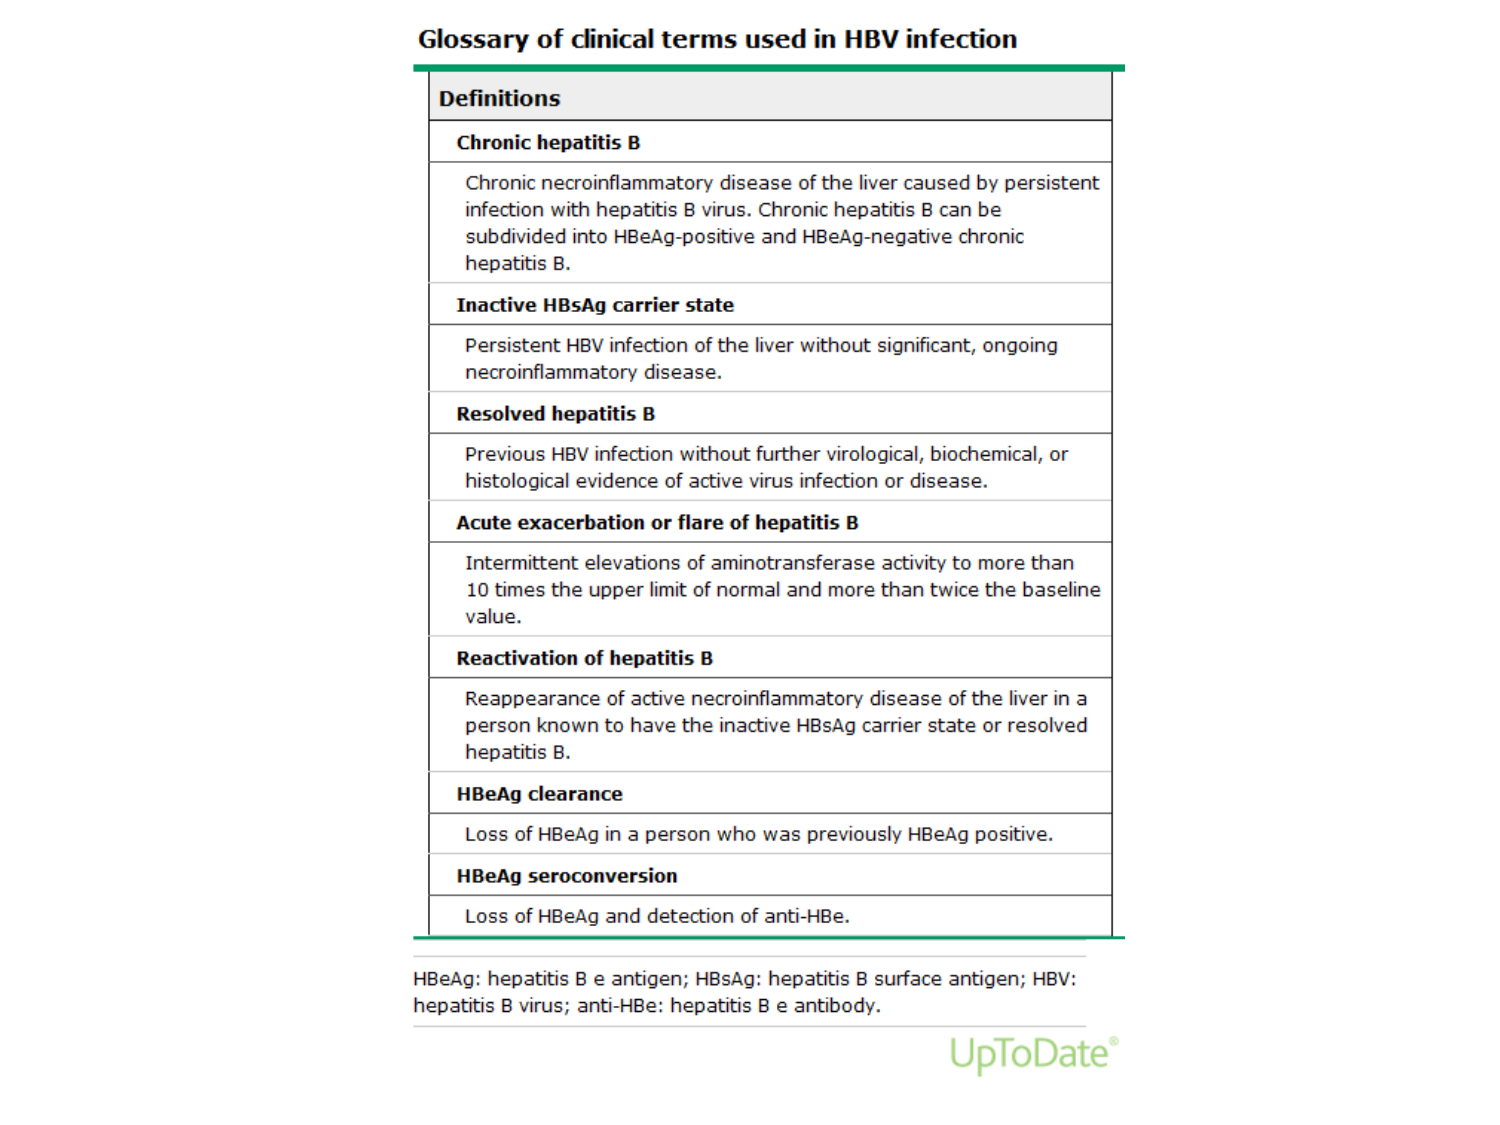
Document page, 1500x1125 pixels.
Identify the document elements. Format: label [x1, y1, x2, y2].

picture [374, 0, 1126, 1084]
